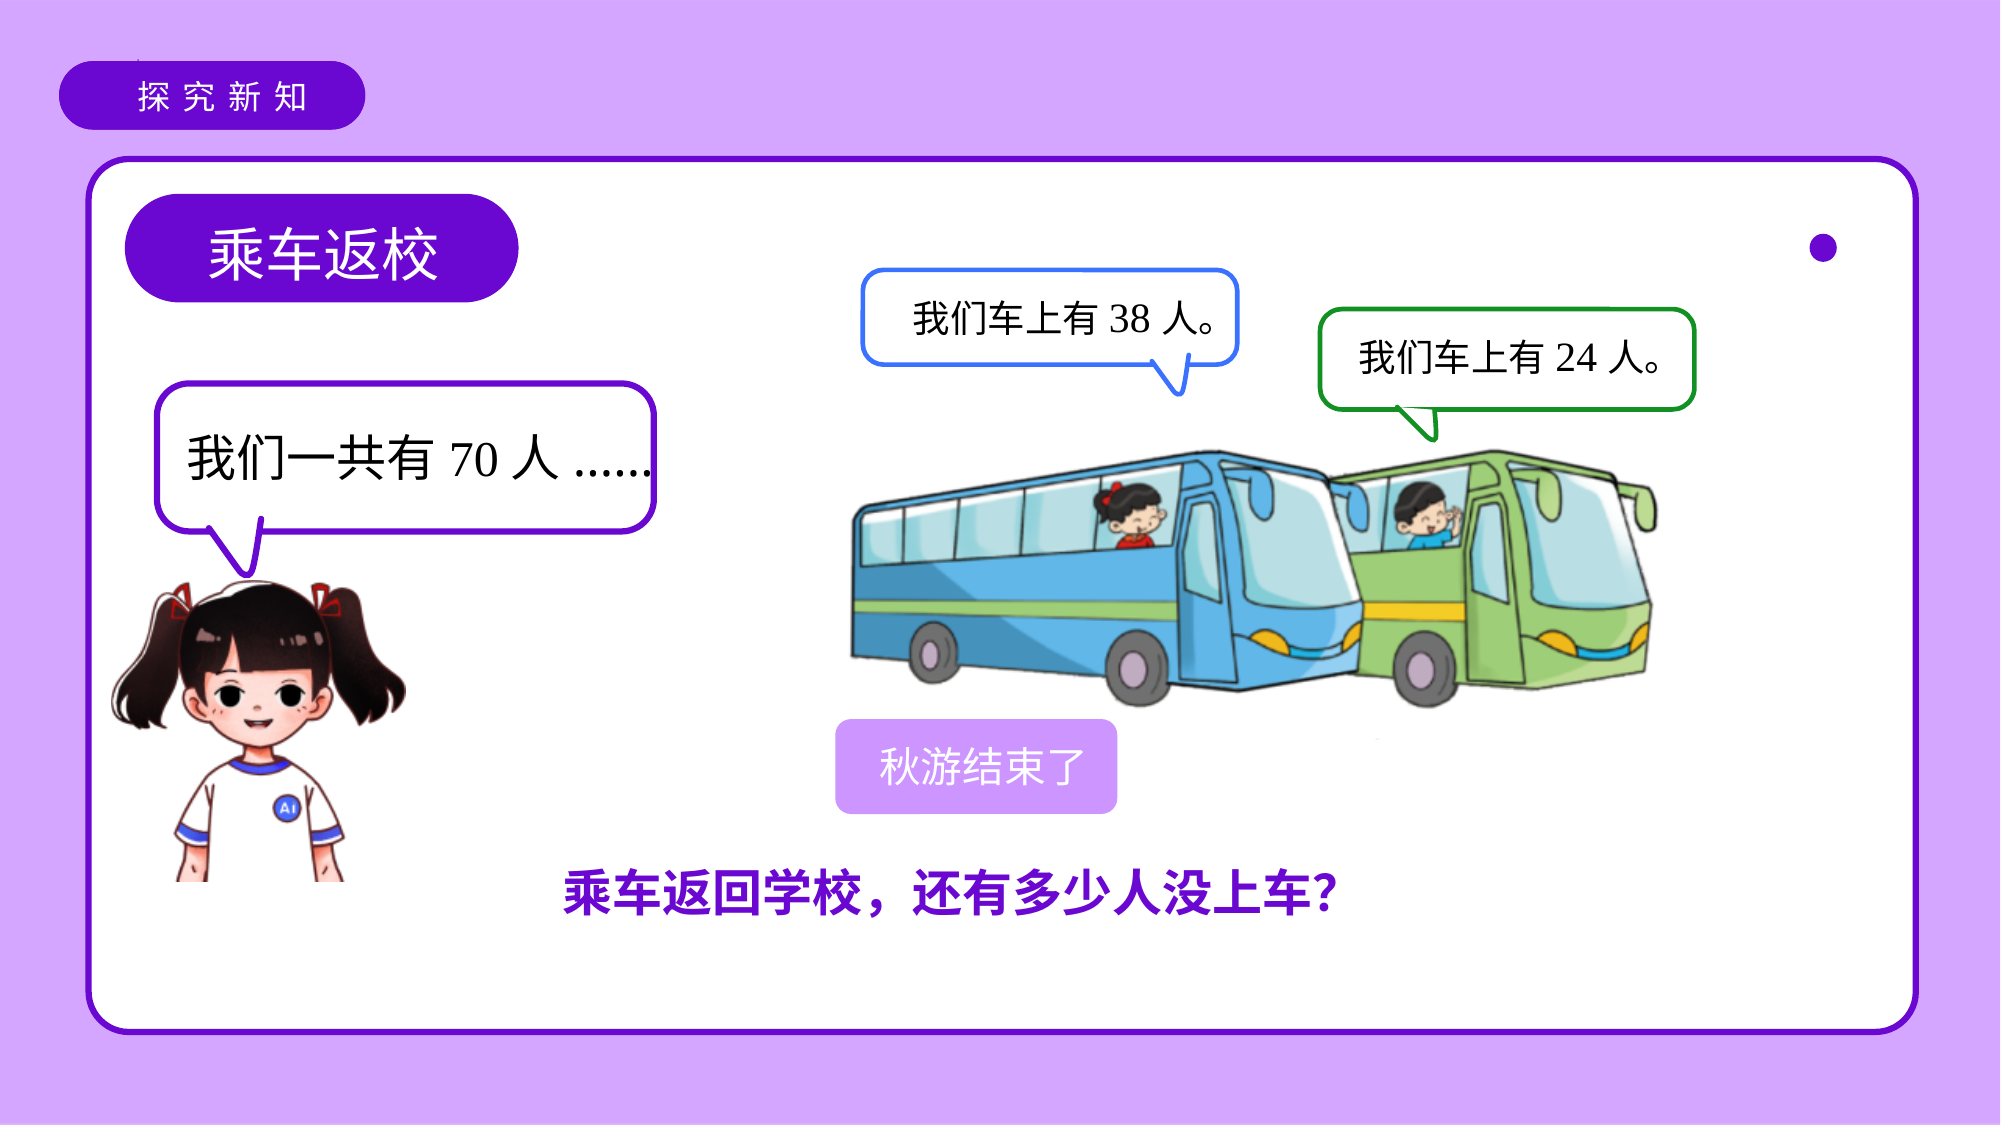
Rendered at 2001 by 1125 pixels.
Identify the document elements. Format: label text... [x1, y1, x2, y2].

text_box 探究新知 [111, 68, 333, 124]
text_box [123, 192, 520, 304]
text_box [1318, 308, 1694, 383]
text_box [1151, 353, 1190, 383]
text_box 乘车返校 [192, 210, 471, 296]
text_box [835, 719, 1118, 814]
text_box [861, 268, 1239, 366]
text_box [156, 383, 683, 567]
text_box 乘车返回学校，还有多少人没上车？ [547, 853, 1352, 929]
picture [0, 0, 2001, 1125]
text_box 我们车上有24人。 [1344, 322, 1698, 387]
text_box 我们车上有38人。 [897, 283, 1218, 349]
